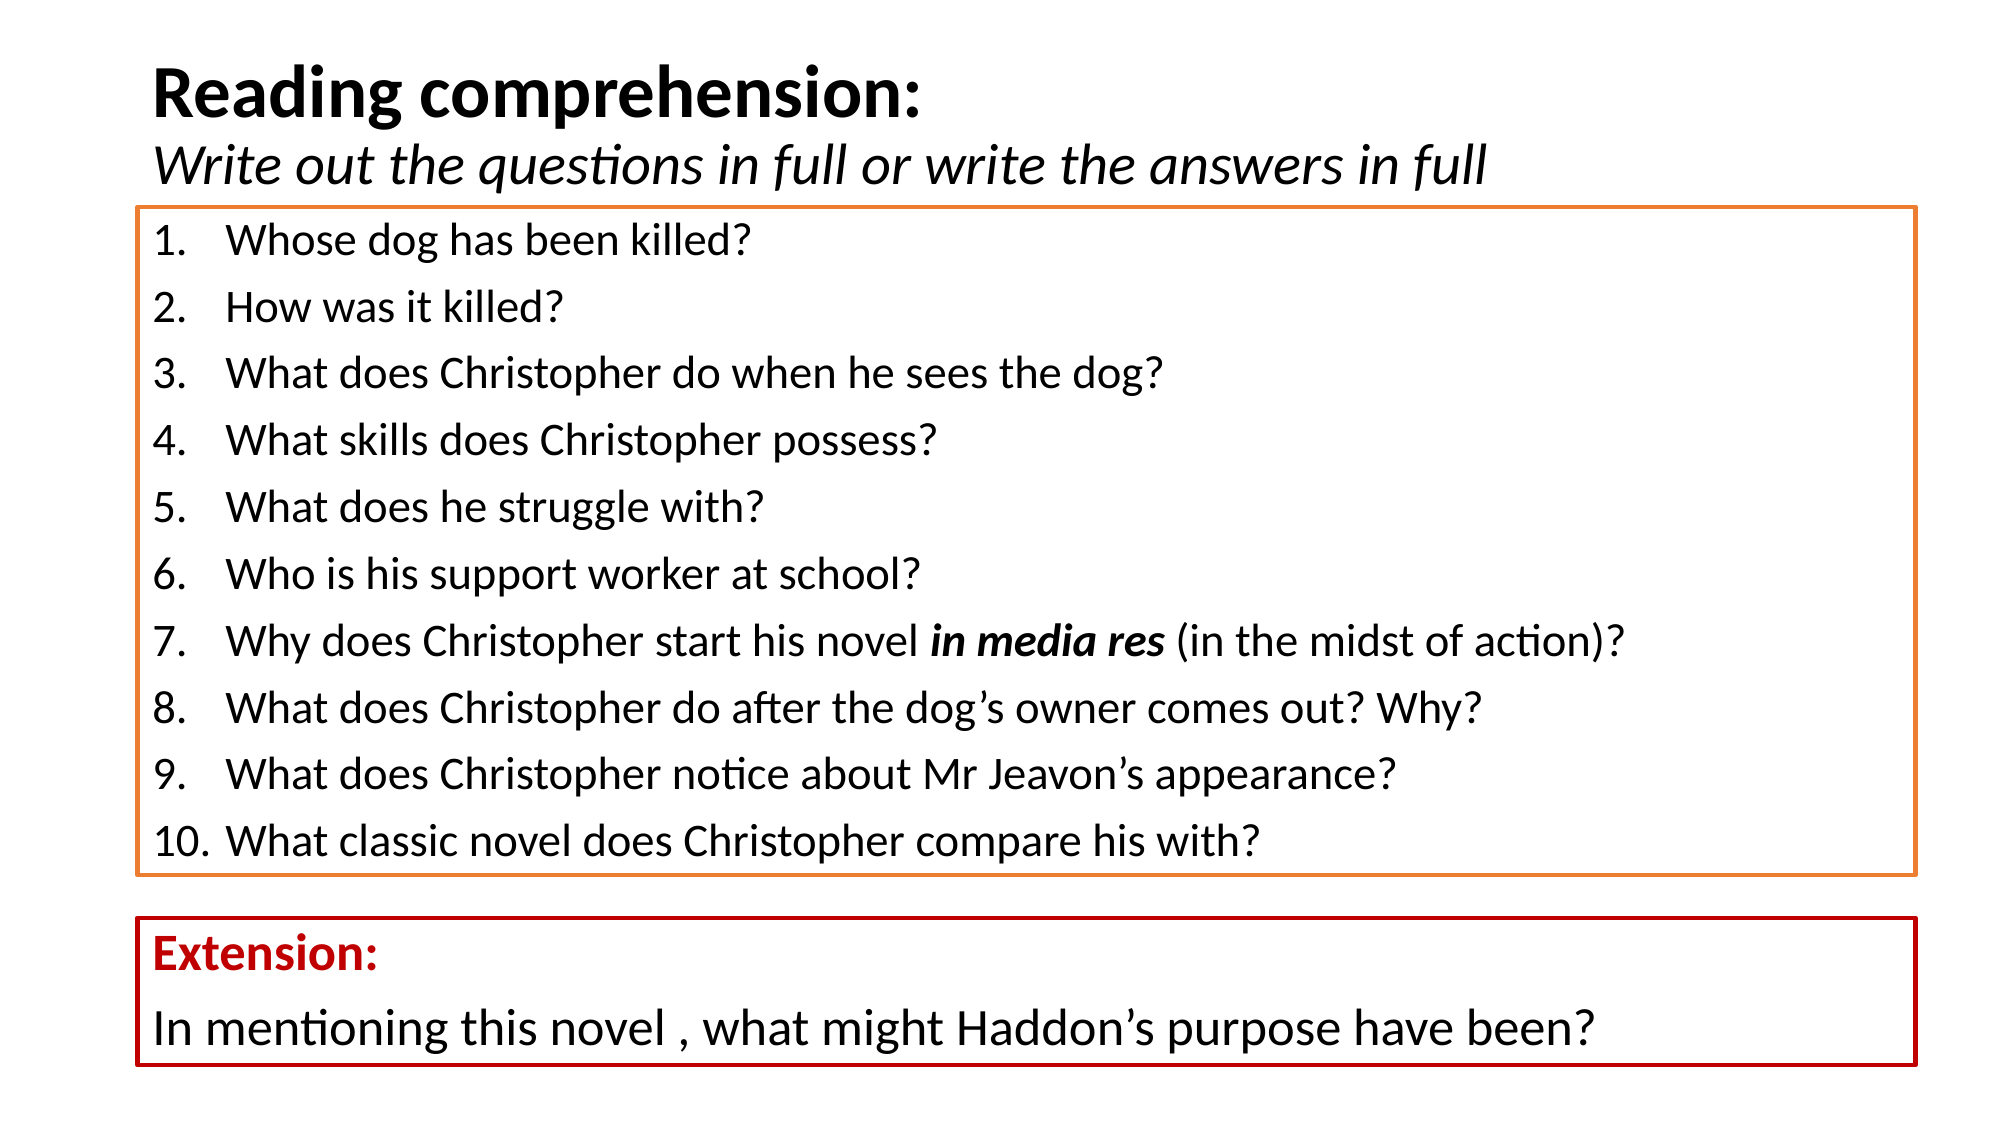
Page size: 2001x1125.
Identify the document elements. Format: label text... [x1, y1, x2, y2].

text_box Extension: In mentioning this novel , what might Haddon’s purpose have been? [137, 917, 1916, 1066]
list Whose dog has been killed? How was it killed? What does Christopher do when he sees the dog? What skills does Christopher possess? What does he struggle with? Who is his support worker at school? Why does Christopher start his novel in media res (in the midst of action)? What does Christopher do after the dog’s owner comes out? Why? What does Christopher notice about Mr Jeavon’s appearance? What classic novel does Christopher compare his with? [137, 207, 1916, 876]
title Reading comprehension: Write out the questions in full or write the answers in full [137, 43, 1863, 207]
